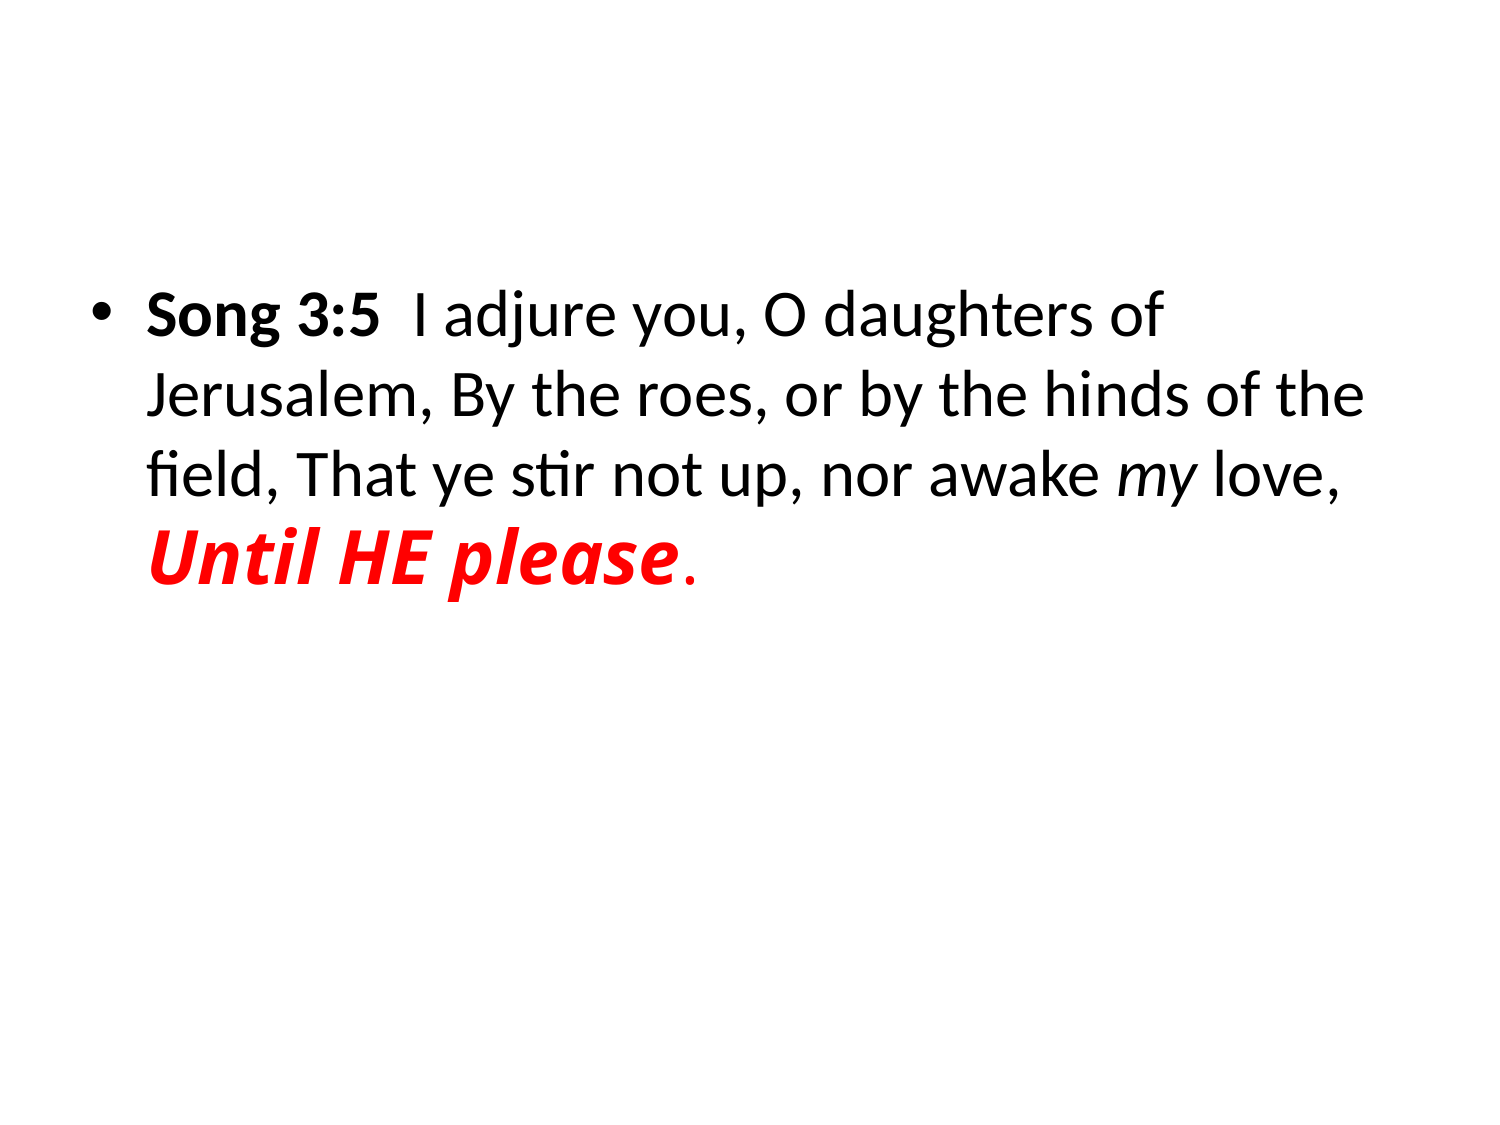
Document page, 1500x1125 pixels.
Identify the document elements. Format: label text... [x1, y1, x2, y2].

list Song 3:5 I adjure you, O daughters of Jerusalem, By the roes, or by the hinds of the field, That ye stir not up, nor awake my love, Until HE please. [75, 262, 1425, 1005]
